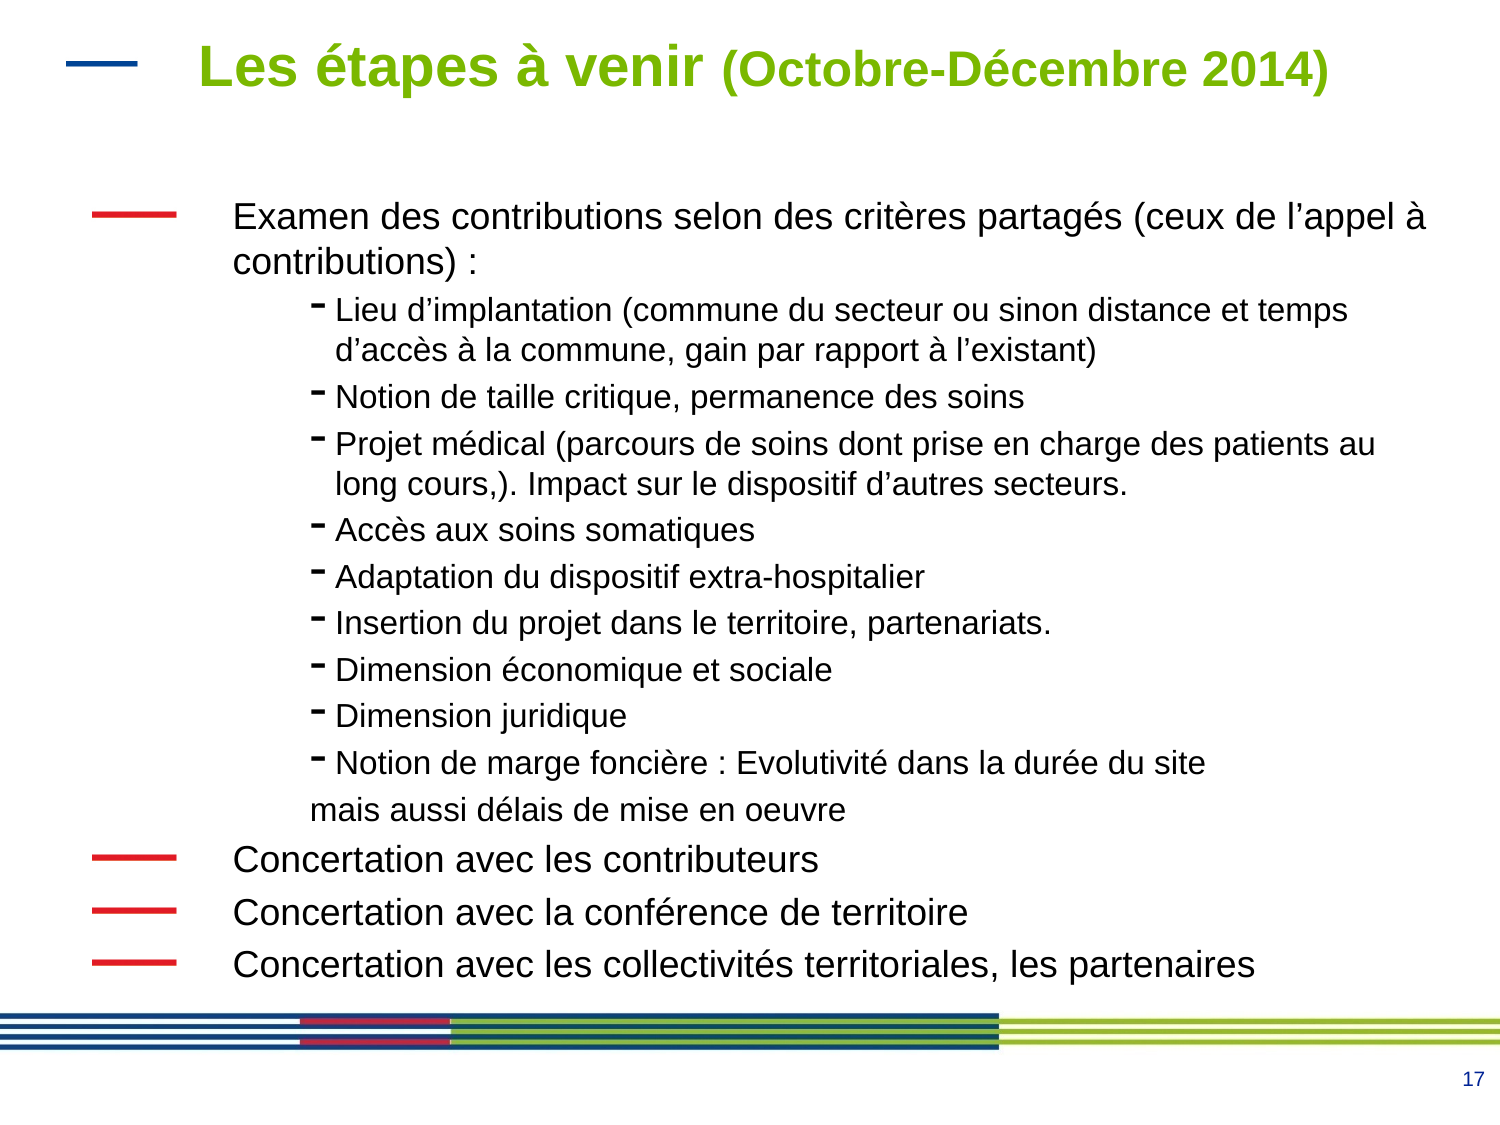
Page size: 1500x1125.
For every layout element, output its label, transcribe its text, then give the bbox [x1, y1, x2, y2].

picture [91, 207, 177, 222]
picture [65, 57, 138, 70]
list Examen des contributions selon des critères partagés (ceux de l’appel à contributions) : Lieu d’implantation (commune du secteur ou sinon distance et temps d’accès à la commune, gain par rapport à l’existant) Notion de taille critique, permanence des soins Projet médical (parcours de soins dont prise en charge des patients au long cours,). Impact sur le dispositif d’autres secteurs. Accès aux soins somatiques Adaptation du dispositif extra-hospitalier Insertion du projet dans le territoire, partenariats. Dimension économique et sociale Dimension juridique Notion de marge foncière : Evolutivité dans la durée du site mais aussi délais de mise en oeuvre Concertation avec les contributeurs Concertation avec la conférence de territoire Concertation avec les collectivités territoriales, les partenaires [76, 184, 1447, 1000]
picture [91, 903, 177, 918]
picture [91, 850, 177, 865]
title Les étapes à venir (Octobre-Décembre 2014) [50, 36, 1412, 161]
picture [0, 999, 1500, 1063]
picture [91, 955, 177, 970]
